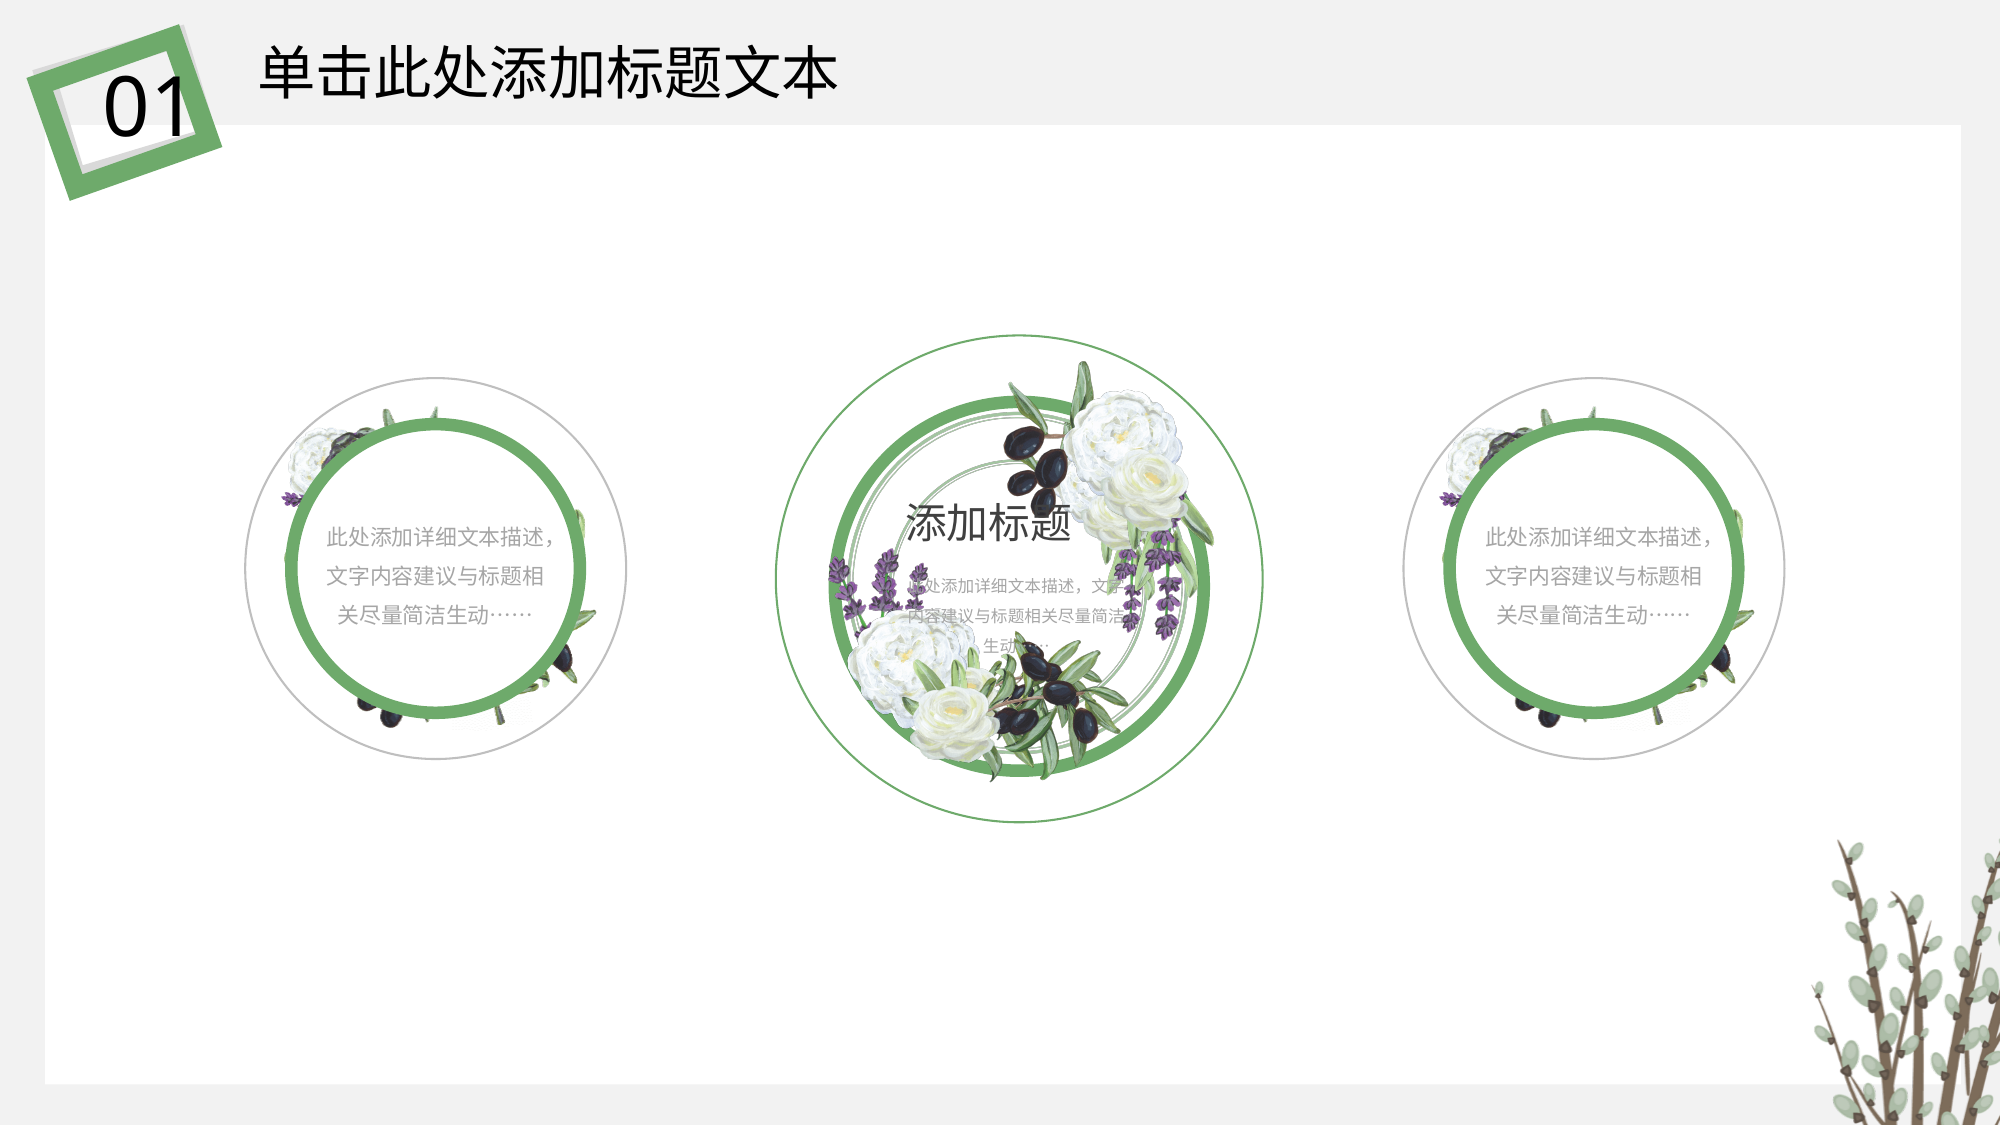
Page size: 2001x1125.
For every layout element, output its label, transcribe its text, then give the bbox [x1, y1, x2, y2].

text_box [775, 335, 1263, 823]
text_box 单击此处添加标题文本 [242, 29, 855, 114]
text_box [1403, 378, 1785, 760]
picture [1771, 782, 2000, 1125]
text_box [245, 378, 627, 760]
text_box 01 [87, 45, 213, 160]
